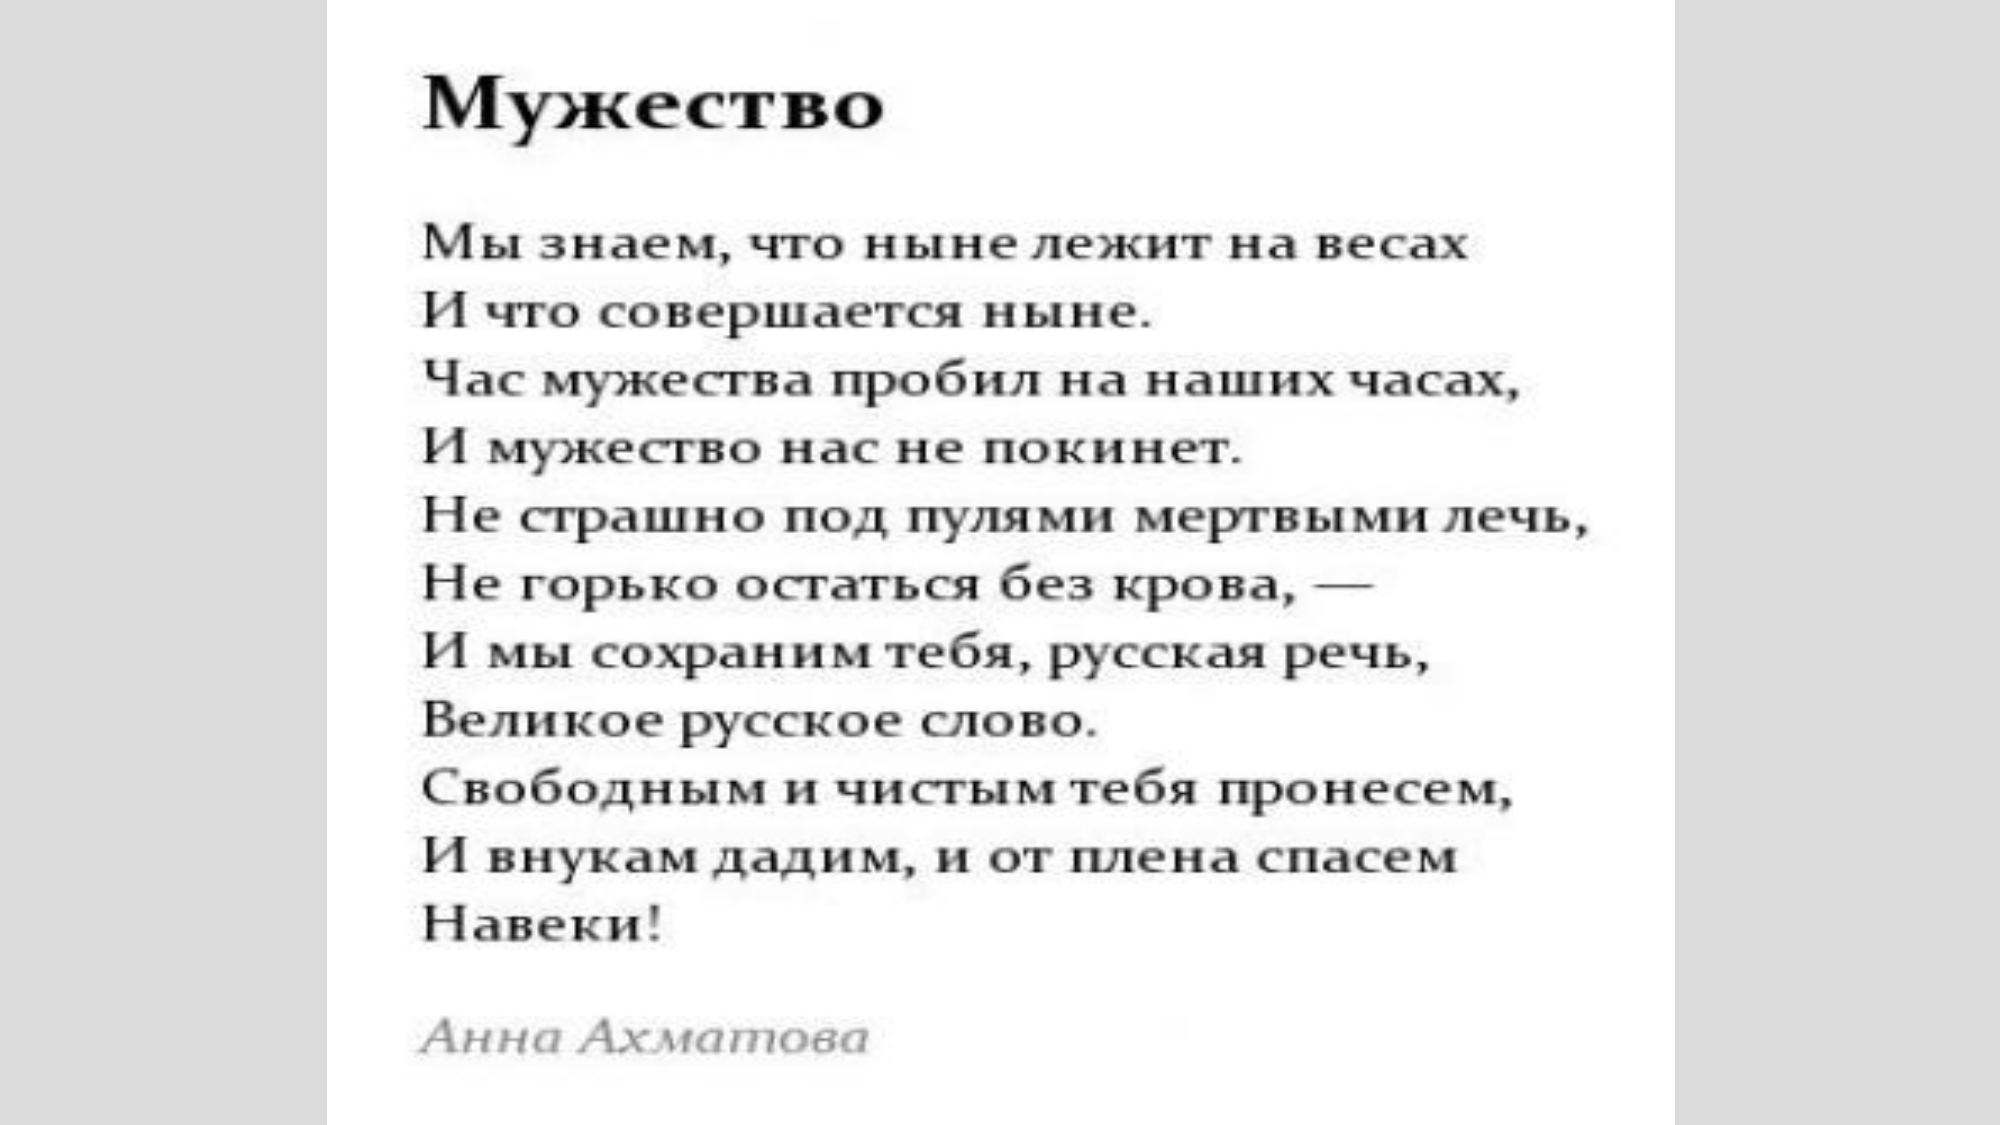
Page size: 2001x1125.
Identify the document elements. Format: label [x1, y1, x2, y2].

picture [327, 0, 1675, 1125]
